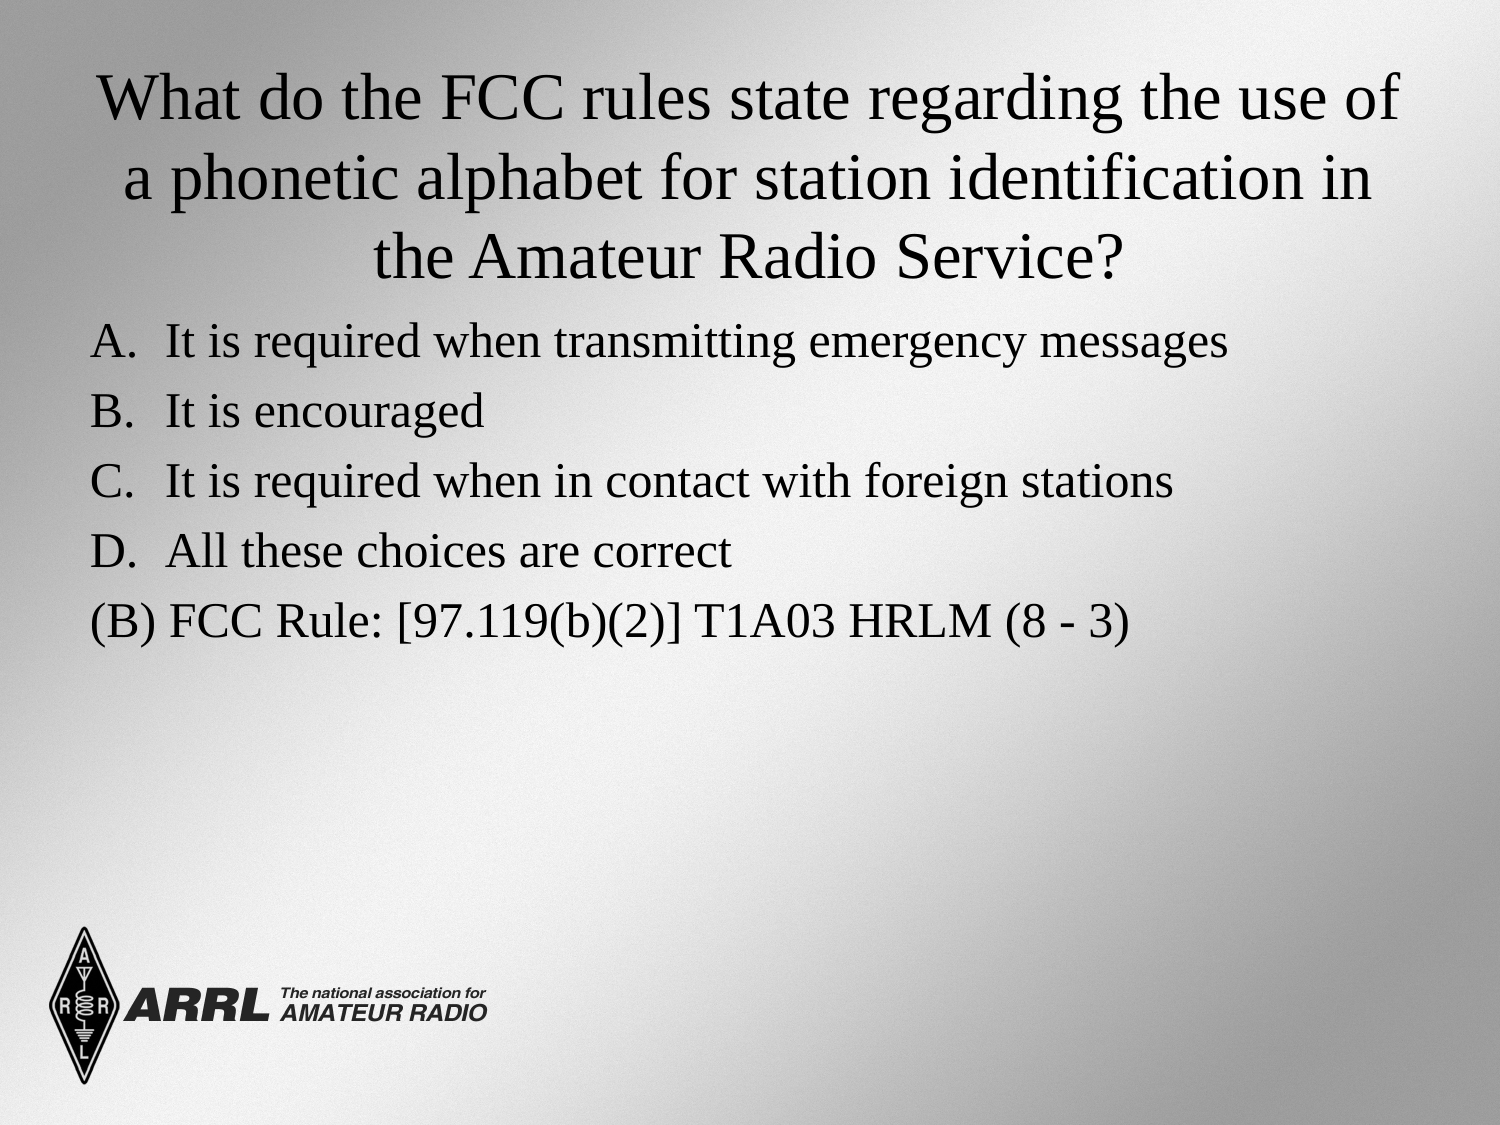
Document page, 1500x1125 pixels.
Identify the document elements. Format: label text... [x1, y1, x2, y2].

list It is required when transmitting emergency messages It is encouraged It is required when in contact with foreign stations All these choices are correct (B) FCC Rule: [97.119(b)(2)] T1A03 HRLM (8 - 3) [75, 299, 1425, 1005]
picture [0, 0, 1500, 1125]
title What do the FCC rules state regarding the use of a phonetic alphabet for station identification in the Amateur Radio Service? [75, 45, 1425, 233]
